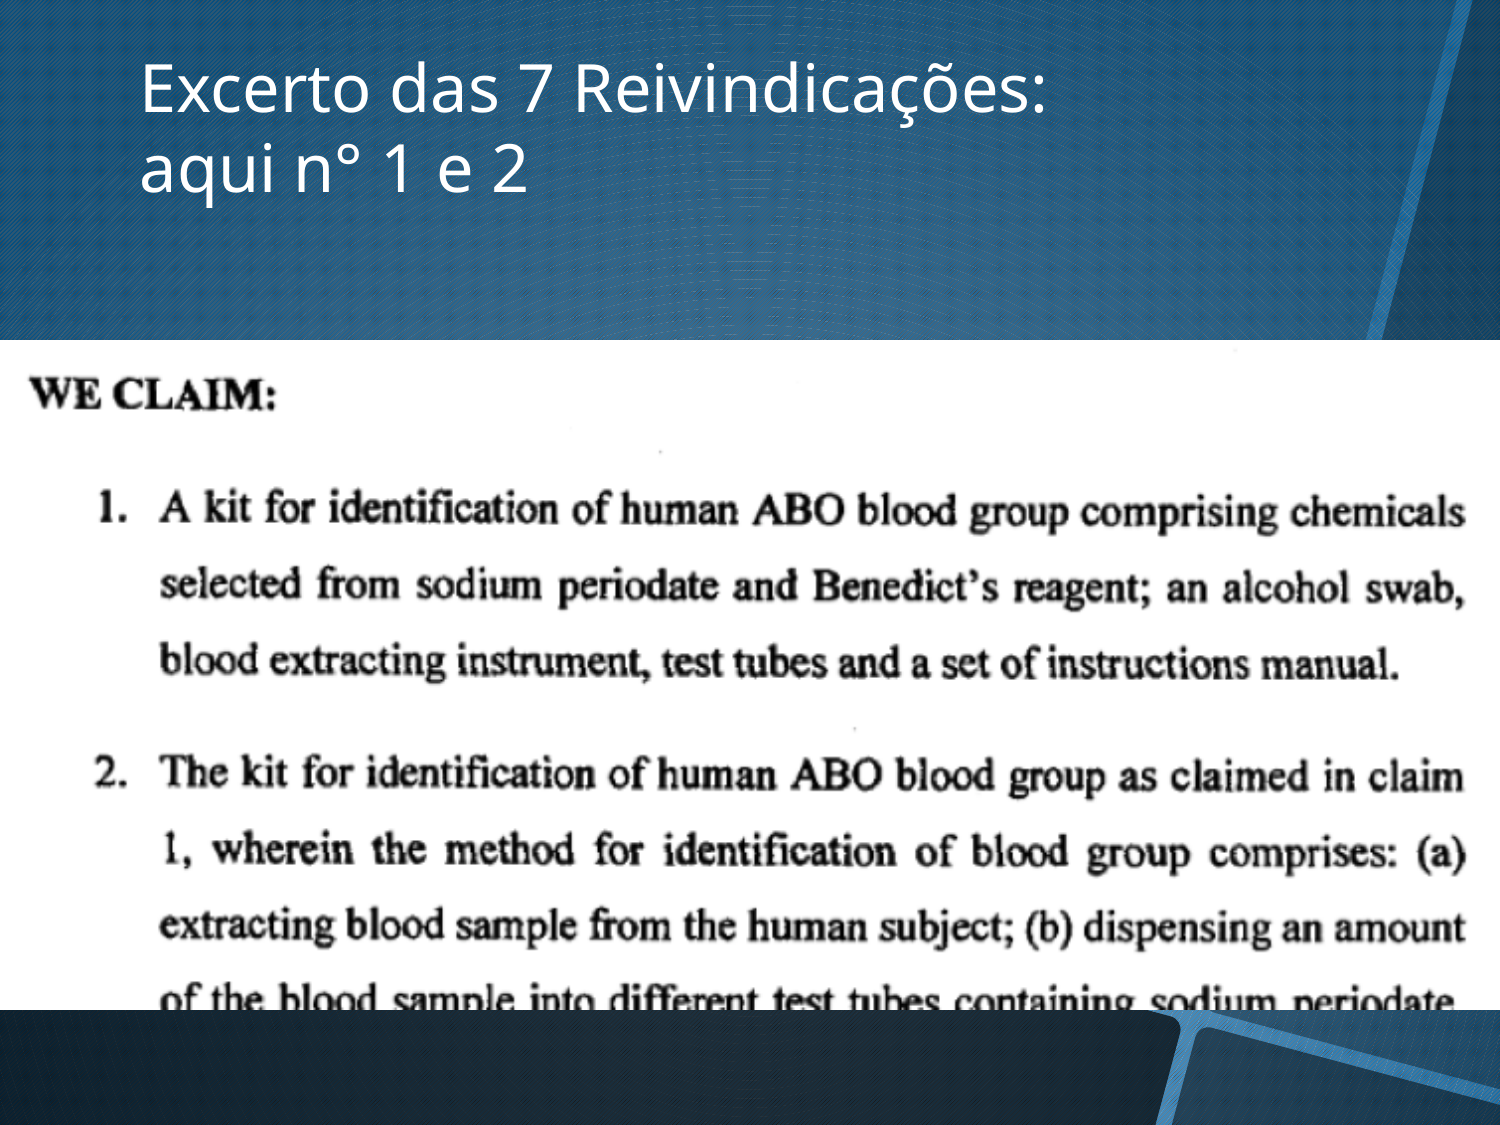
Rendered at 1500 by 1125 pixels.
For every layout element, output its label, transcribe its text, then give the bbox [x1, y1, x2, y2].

picture [0, 339, 1500, 1011]
text_box Excerto das 7 Reivindicações: aqui n° 1 e 2 [124, 38, 1100, 213]
